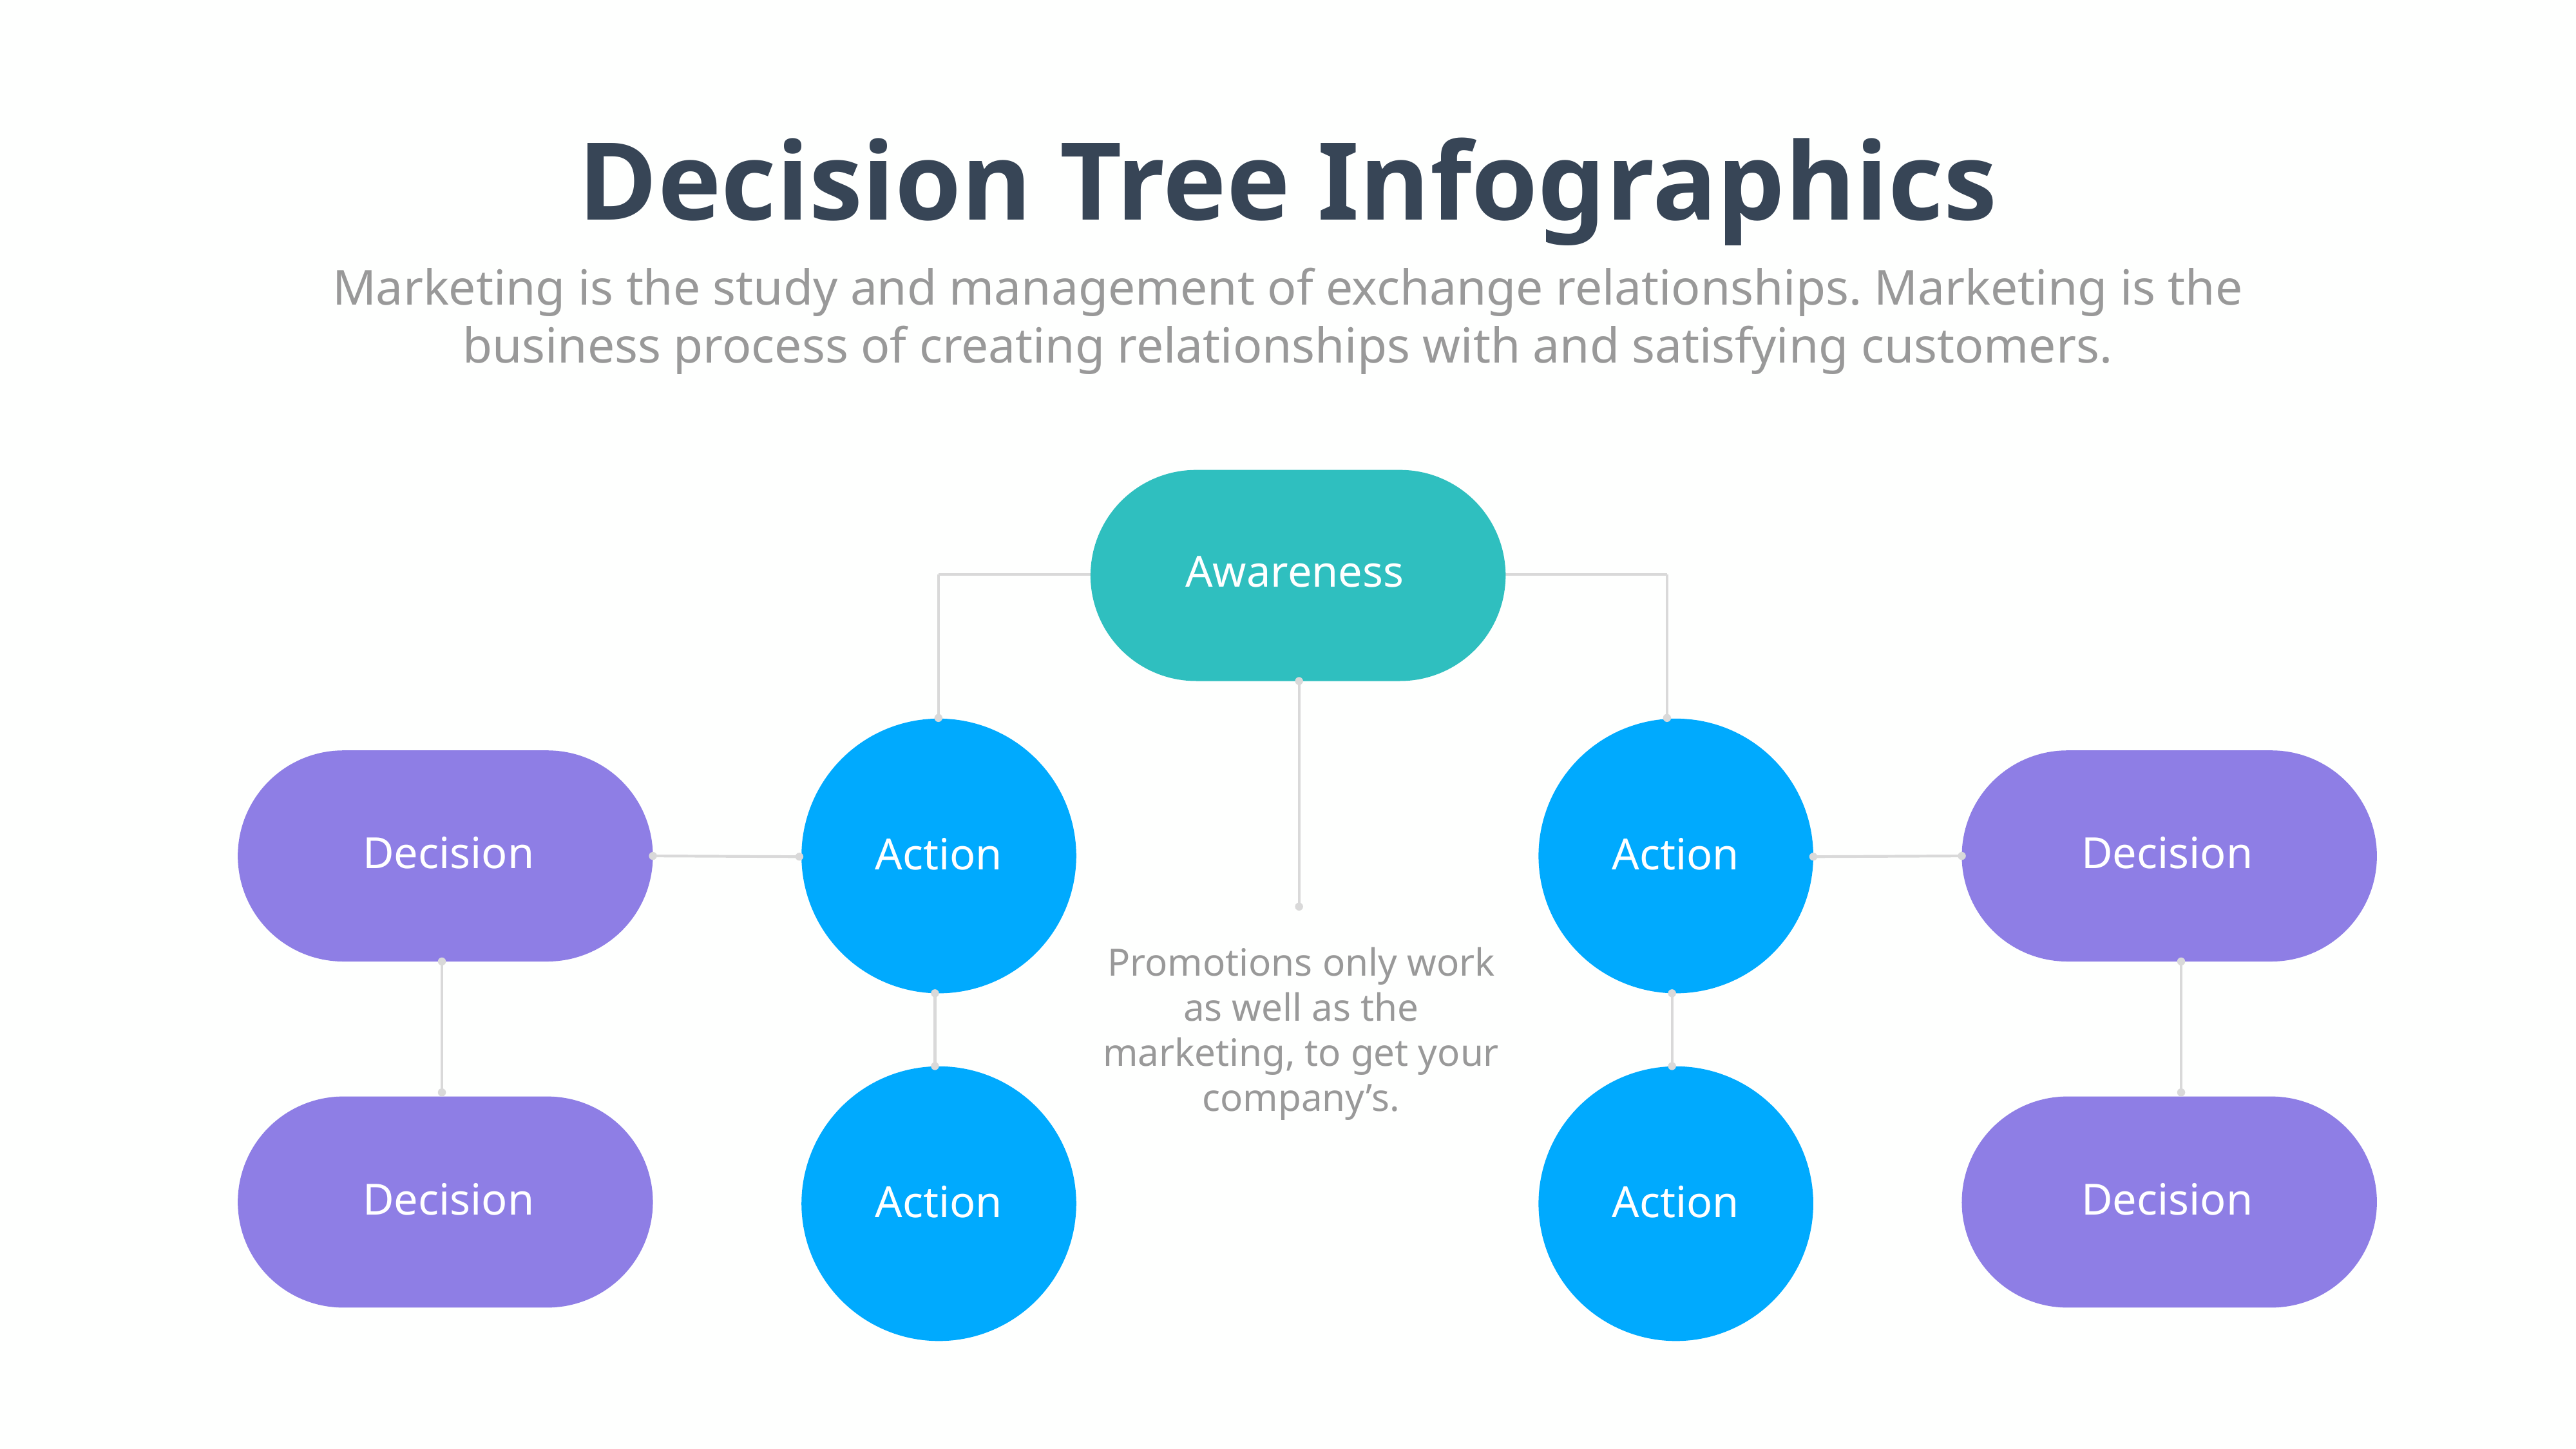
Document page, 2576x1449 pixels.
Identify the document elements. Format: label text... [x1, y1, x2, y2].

text_box Awareness [1131, 539, 1459, 601]
text_box [1089, 469, 1507, 574]
text_box Decision [2003, 1167, 2332, 1228]
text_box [774, 718, 1103, 993]
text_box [1511, 993, 1840, 1341]
text_box [1961, 750, 2378, 963]
text_box [1961, 1095, 2378, 1309]
text_box Promotions only work as well as the marketing, to get your company’s. [1103, 934, 1512, 1124]
text_box Marketing is the study and management of exchange relationships. Marketing is the business process of creating relationships with and satisfying customers. [281, 251, 2295, 377]
text_box [237, 750, 654, 963]
text_box Decision Tree Infographics [568, 108, 2008, 247]
text_box Decision [2003, 820, 2332, 882]
text_box Action [1511, 822, 1840, 883]
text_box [774, 993, 1103, 1341]
text_box [1542, 717, 1810, 822]
text_box [1540, 883, 1811, 993]
text_box [1089, 574, 1507, 682]
text_box Decision [284, 1167, 613, 1228]
text_box [237, 1095, 654, 1309]
text_box Decision [284, 820, 613, 882]
